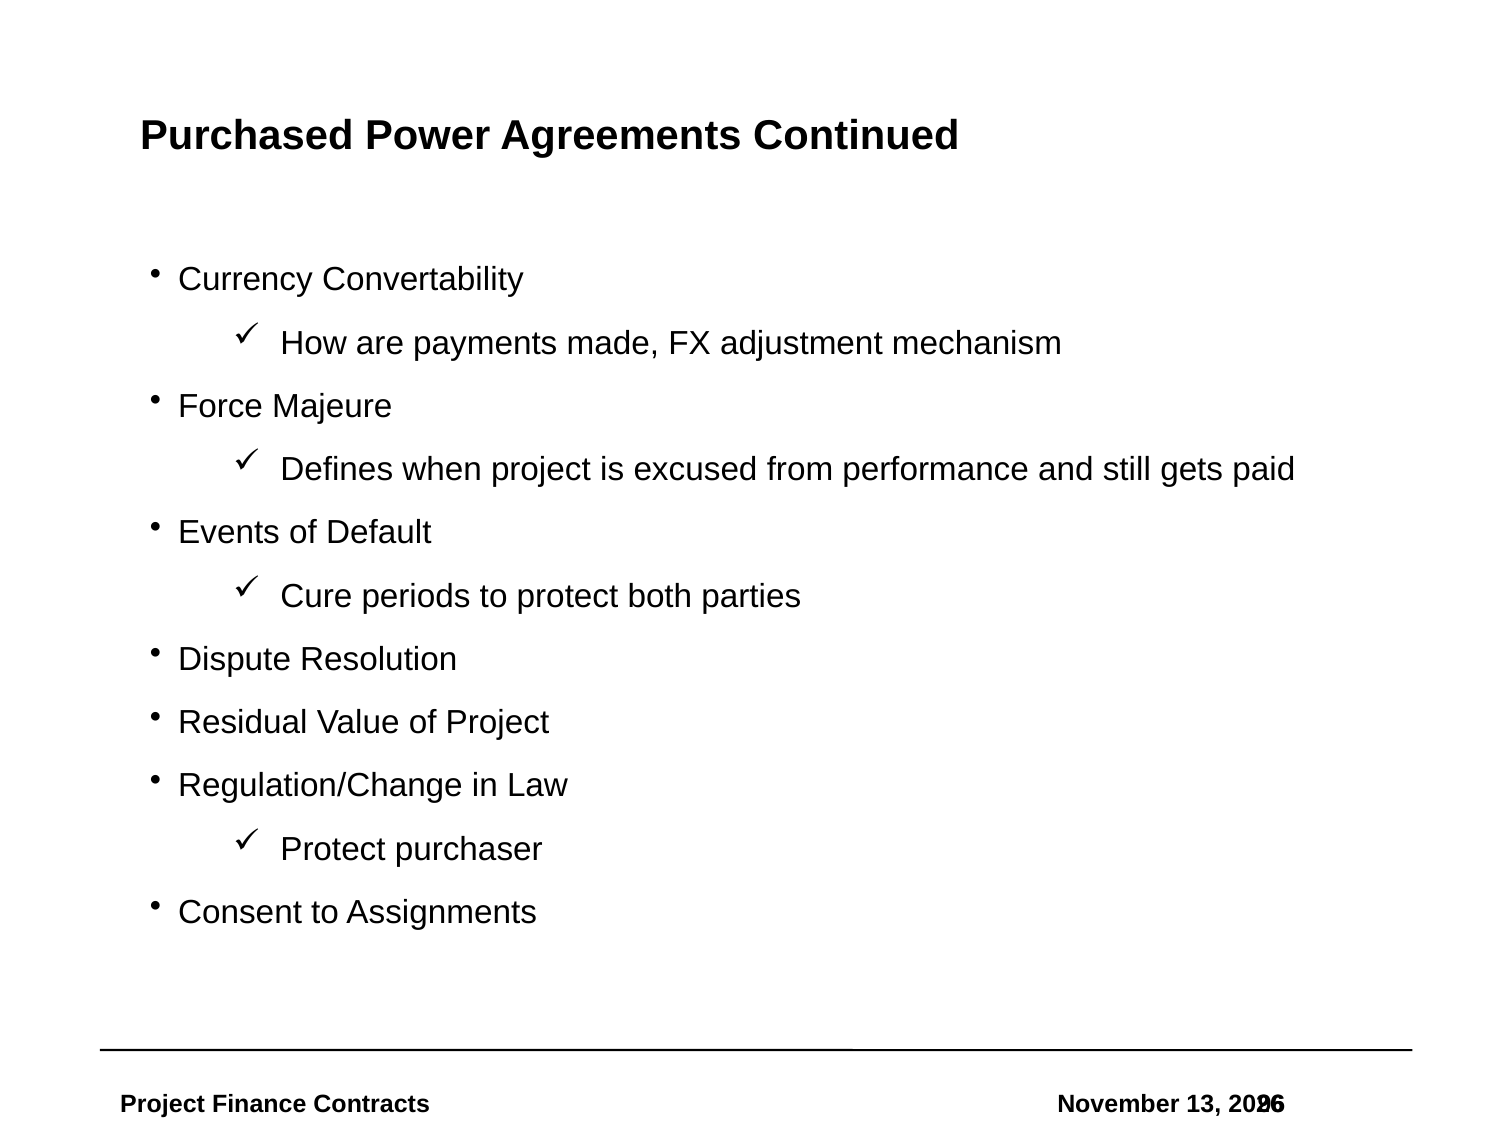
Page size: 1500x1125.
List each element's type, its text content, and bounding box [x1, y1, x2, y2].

list Currency Convertability How are payments made, FX adjustment mechanism Force Majeure Defines when project is excused from performance and still gets paid Events of Default Cure periods to protect both parties Dispute Resolution Residual Value of Project Regulation/Change in Law Protect purchaser Consent to Assignments [124, 249, 1376, 1001]
title Purchased Power Agreements Continued [124, 99, 1288, 226]
